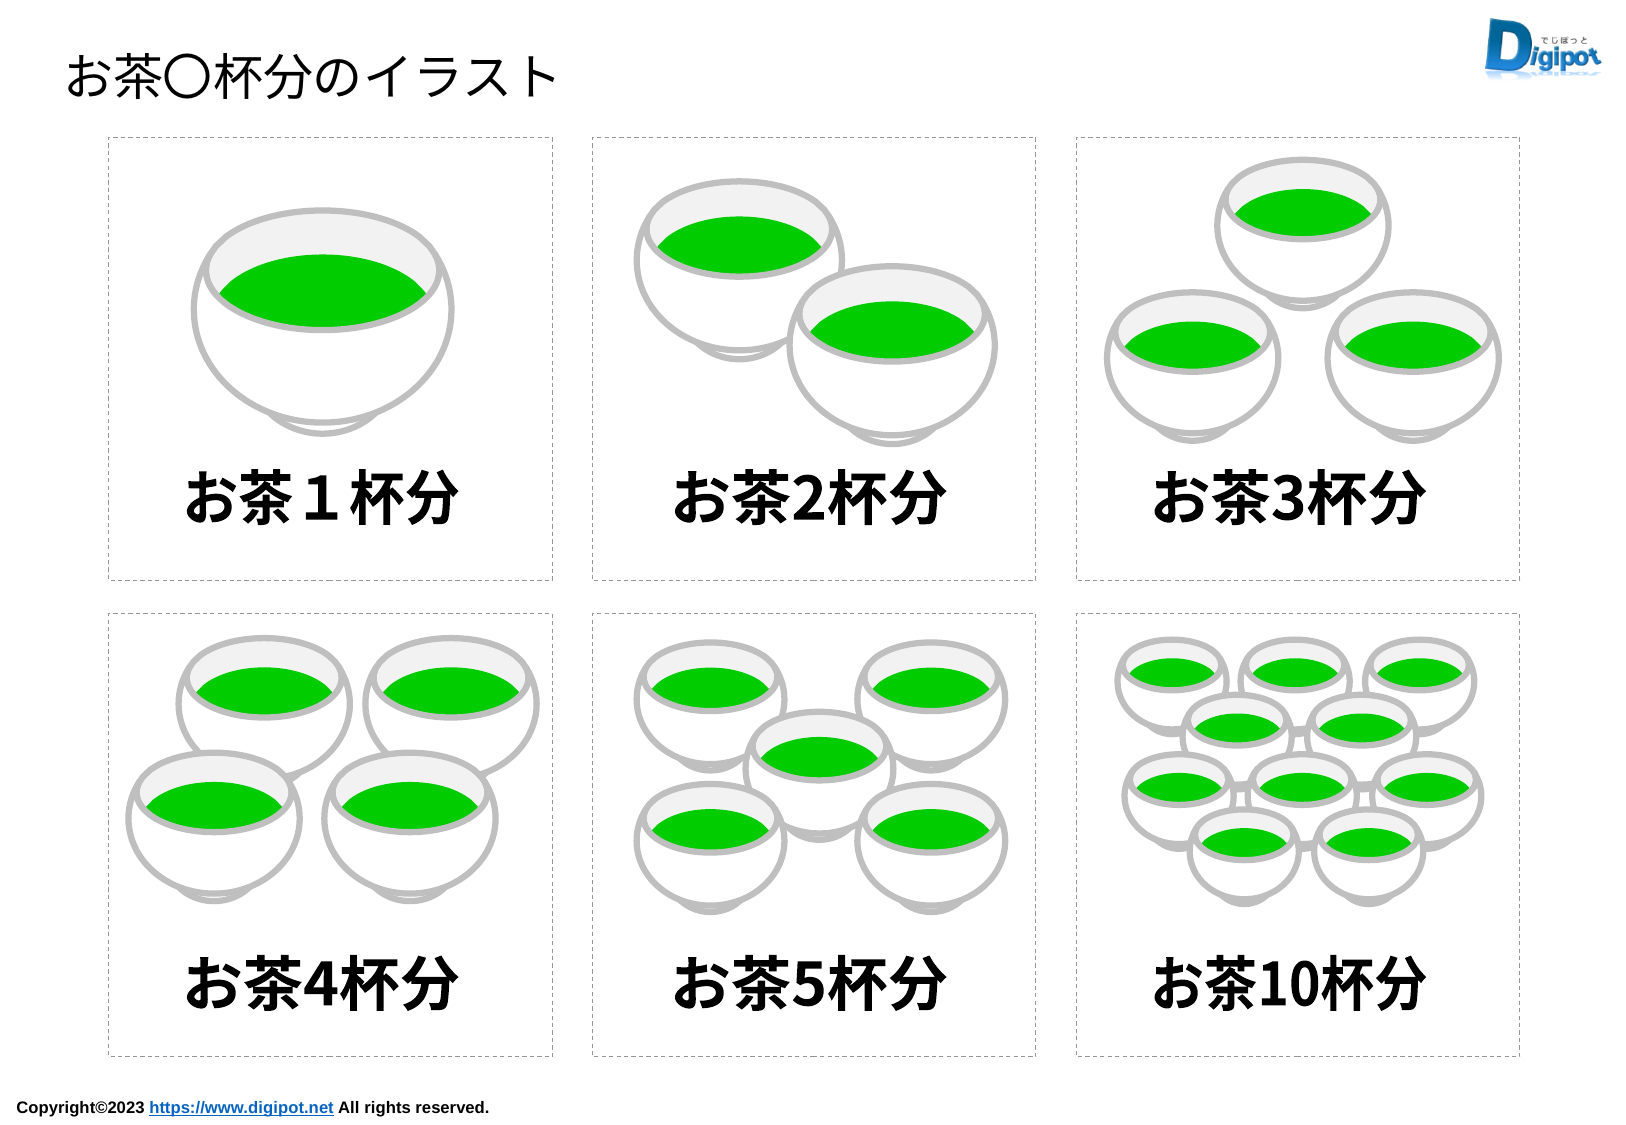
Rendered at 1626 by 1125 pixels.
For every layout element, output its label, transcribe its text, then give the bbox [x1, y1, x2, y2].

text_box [636, 181, 842, 360]
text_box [1217, 159, 1389, 309]
picture [1485, 18, 1602, 82]
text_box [857, 783, 1006, 913]
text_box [365, 638, 537, 787]
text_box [636, 783, 785, 913]
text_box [1107, 292, 1279, 441]
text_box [324, 752, 496, 902]
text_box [1189, 809, 1299, 904]
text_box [1124, 754, 1234, 849]
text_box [857, 642, 1006, 771]
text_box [193, 210, 452, 434]
text_box お茶〇杯分のイラスト [48, 38, 578, 113]
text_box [1307, 694, 1417, 790]
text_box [636, 642, 785, 771]
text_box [789, 266, 995, 445]
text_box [178, 638, 350, 787]
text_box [1372, 754, 1482, 849]
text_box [1117, 639, 1227, 735]
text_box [1182, 694, 1292, 790]
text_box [1327, 292, 1499, 441]
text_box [1314, 809, 1424, 904]
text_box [1365, 639, 1475, 735]
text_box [1247, 754, 1357, 849]
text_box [1240, 639, 1350, 735]
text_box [745, 711, 894, 840]
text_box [128, 752, 300, 902]
